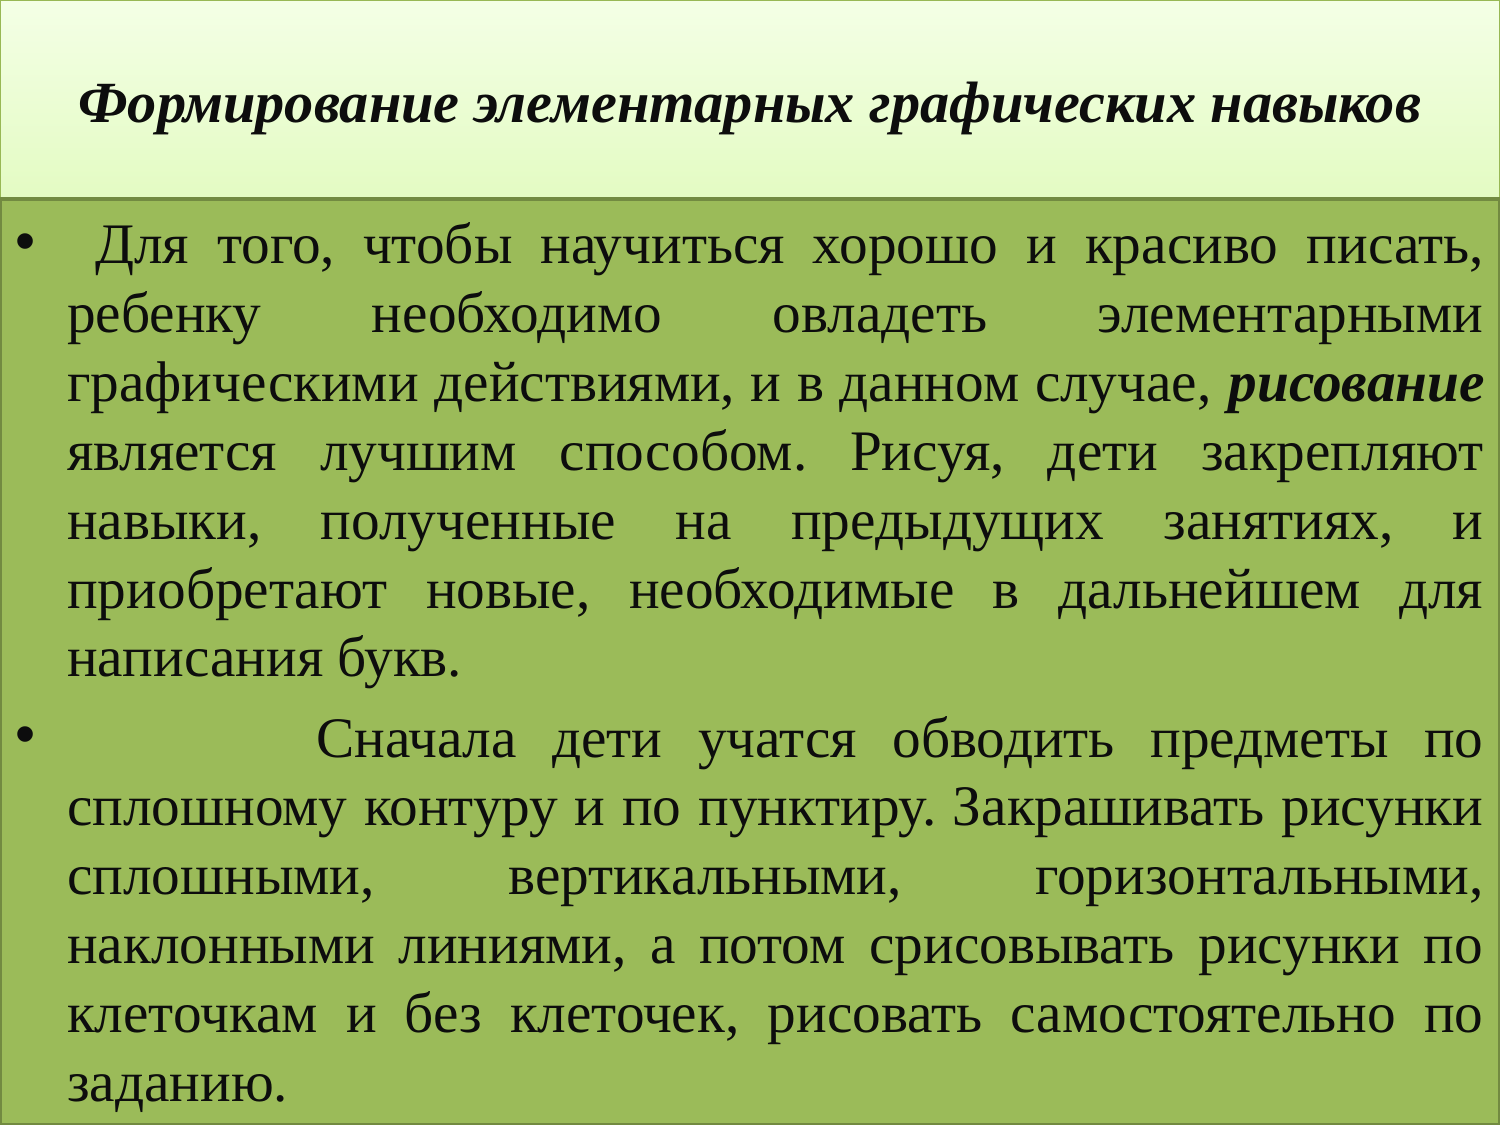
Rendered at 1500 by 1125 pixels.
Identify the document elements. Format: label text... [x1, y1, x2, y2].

list Для того, чтобы научиться хорошо и красиво писать, ребенку необходимо овладеть элементарными графическими действиями, и в данном случае, рисование является лучшим способом. Рисуя, дети закрепляют навыки, полученные на предыдущих занятиях, и приобретают новые, необходимые в дальнейшем для написания букв. Сначала дети учатся обводить предметы по сплошному контуру и по пунктиру. Закрашивать рисунки сплошными, вертикальными, горизонтальными, наклонными линиями, а потом срисовывать рисунки по клеточкам и без клеточек, рисовать самостоятельно по заданию. [0, 197, 1500, 1125]
title Формирование элементарных графических навыков [0, 0, 1500, 197]
